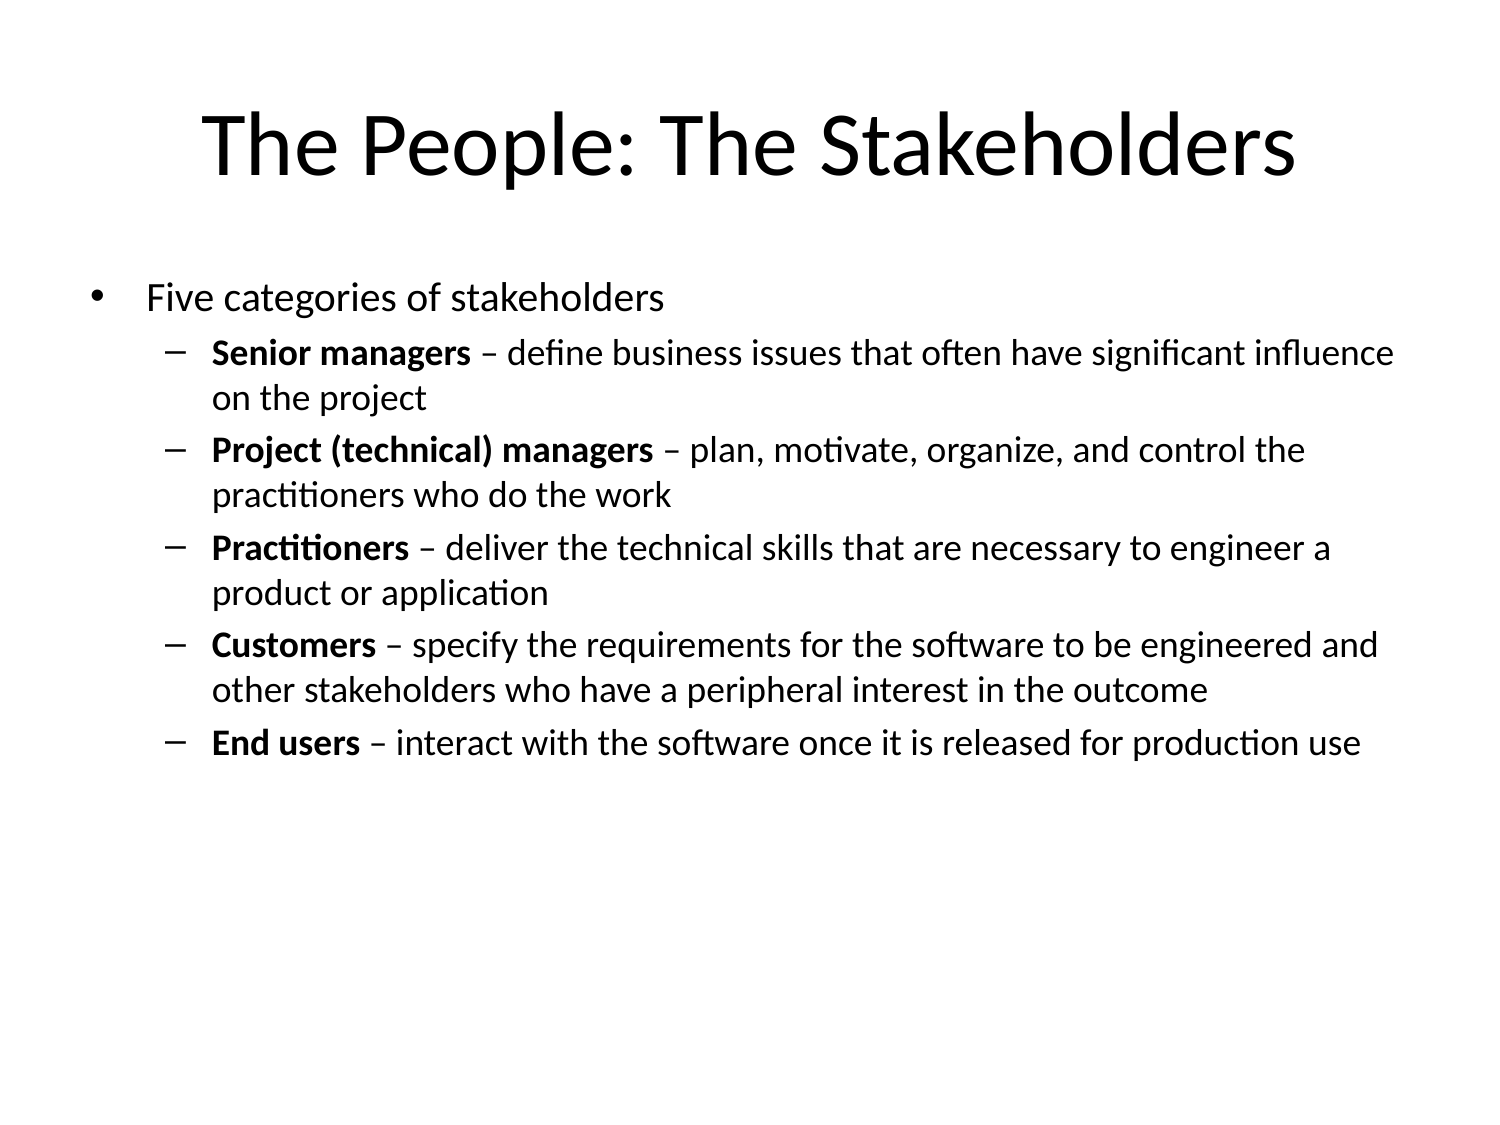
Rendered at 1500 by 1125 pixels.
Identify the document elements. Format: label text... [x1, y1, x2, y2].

list Five categories of stakeholders Senior managers – define business issues that often have significant influence on the project Project (technical) managers – plan, motivate, organize, and control the practitioners who do the work Practitioners – deliver the technical skills that are necessary to engineer a product or application Customers – specify the requirements for the software to be engineered and other stakeholders who have a peripheral interest in the outcome End users – interact with the software once it is released for production use [75, 262, 1425, 1038]
title The People: The Stakeholders [75, 45, 1425, 233]
